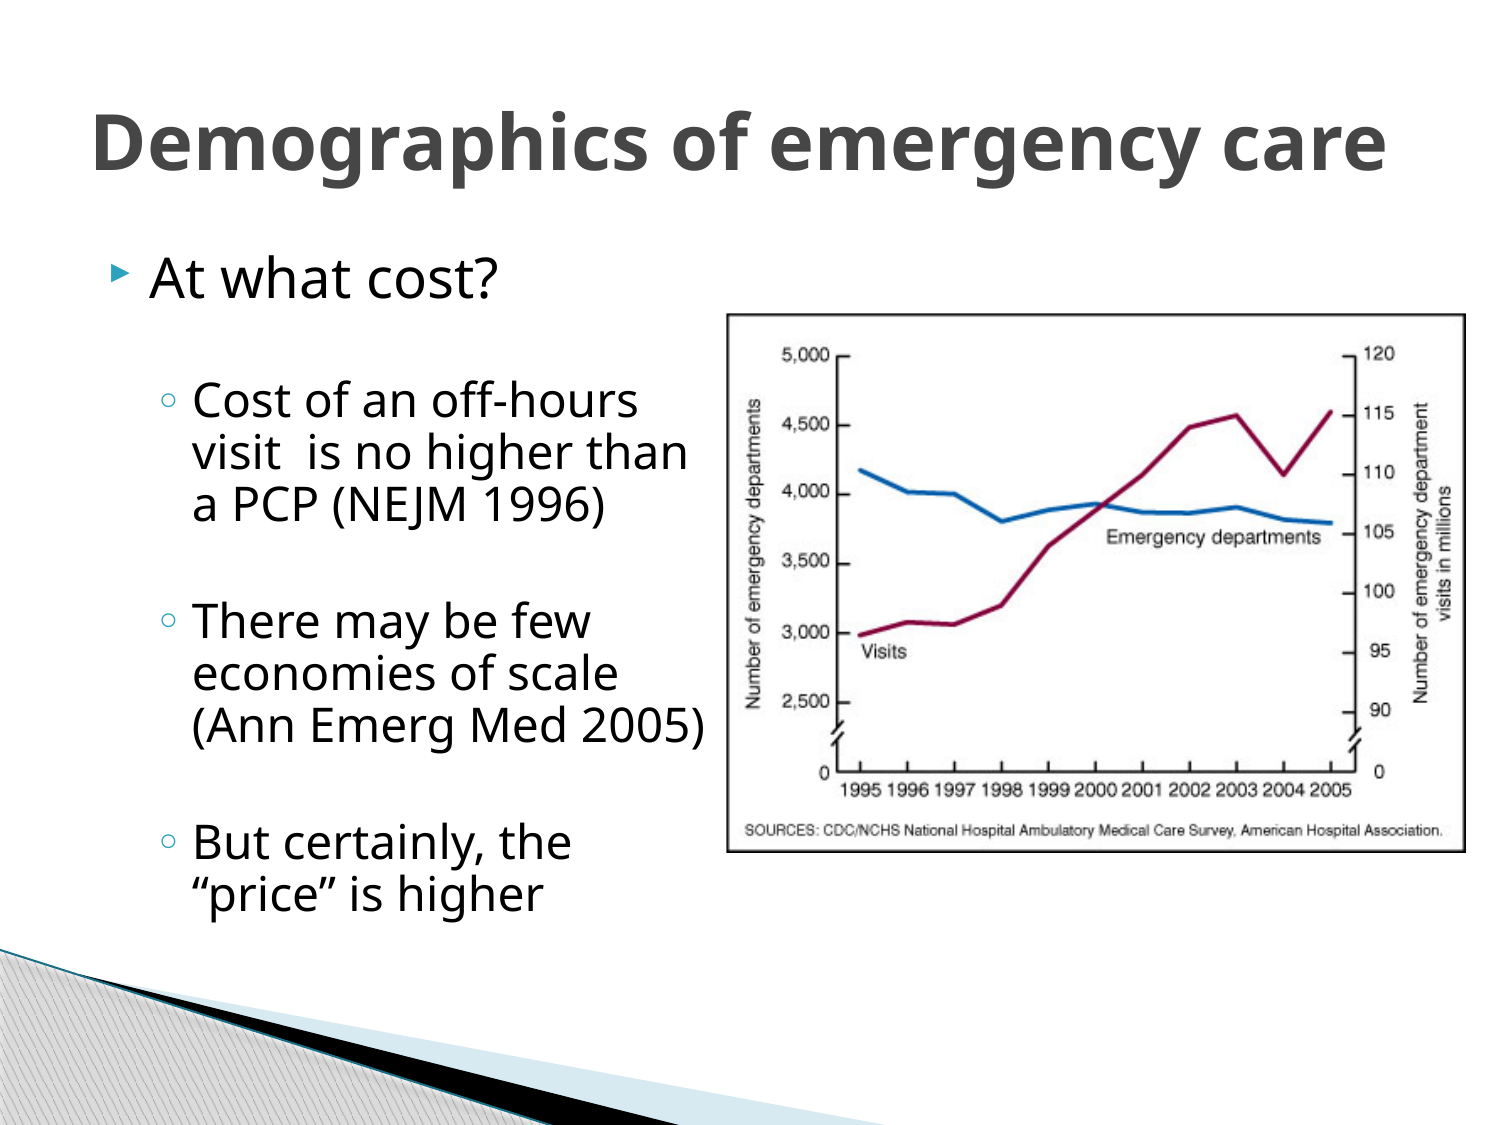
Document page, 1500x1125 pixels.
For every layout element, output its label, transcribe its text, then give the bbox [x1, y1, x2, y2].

picture [724, 312, 1466, 853]
list At what cost? Cost of an off-hours visit is no higher than a PCP (NEJM 1996) There may be few economies of scale (Ann Emerg Med 2005) But certainly, the “price” is higher [74, 242, 738, 986]
title Demographics of emergency care [75, 45, 1425, 233]
